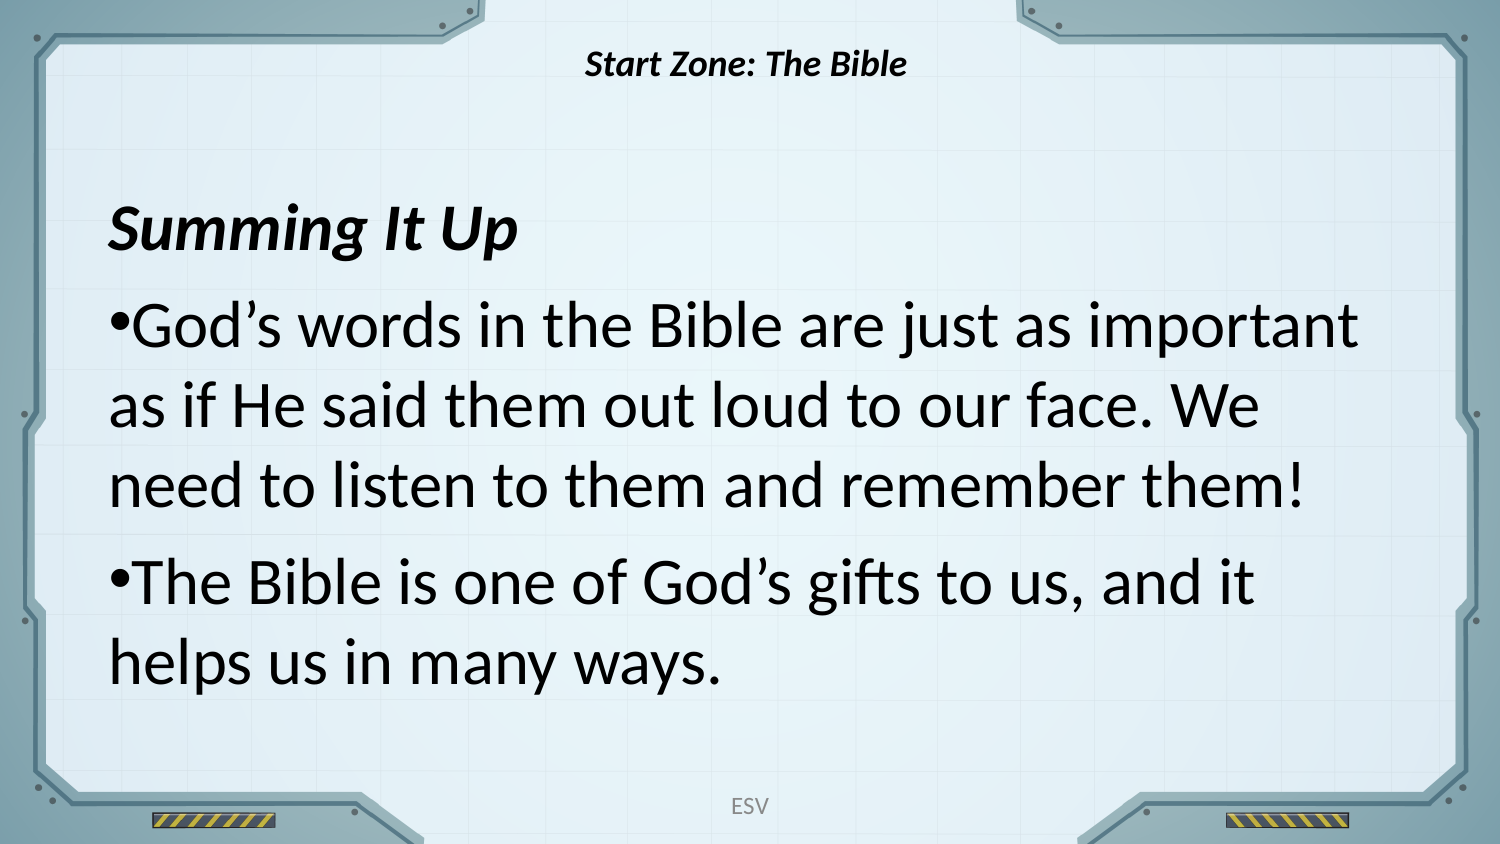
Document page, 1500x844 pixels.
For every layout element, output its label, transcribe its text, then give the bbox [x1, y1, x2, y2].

picture [0, 0, 1500, 845]
text_box Summing It Up God’s words in the Bible are just as important as if He said them out loud to our face. We need to listen to them and remember them! The Bible is one of God’s gifts to us, and it helps us in many ways. [93, 122, 1408, 759]
text_box Start Zone: The Bible [502, 31, 992, 92]
text_box ESV [512, 782, 988, 828]
